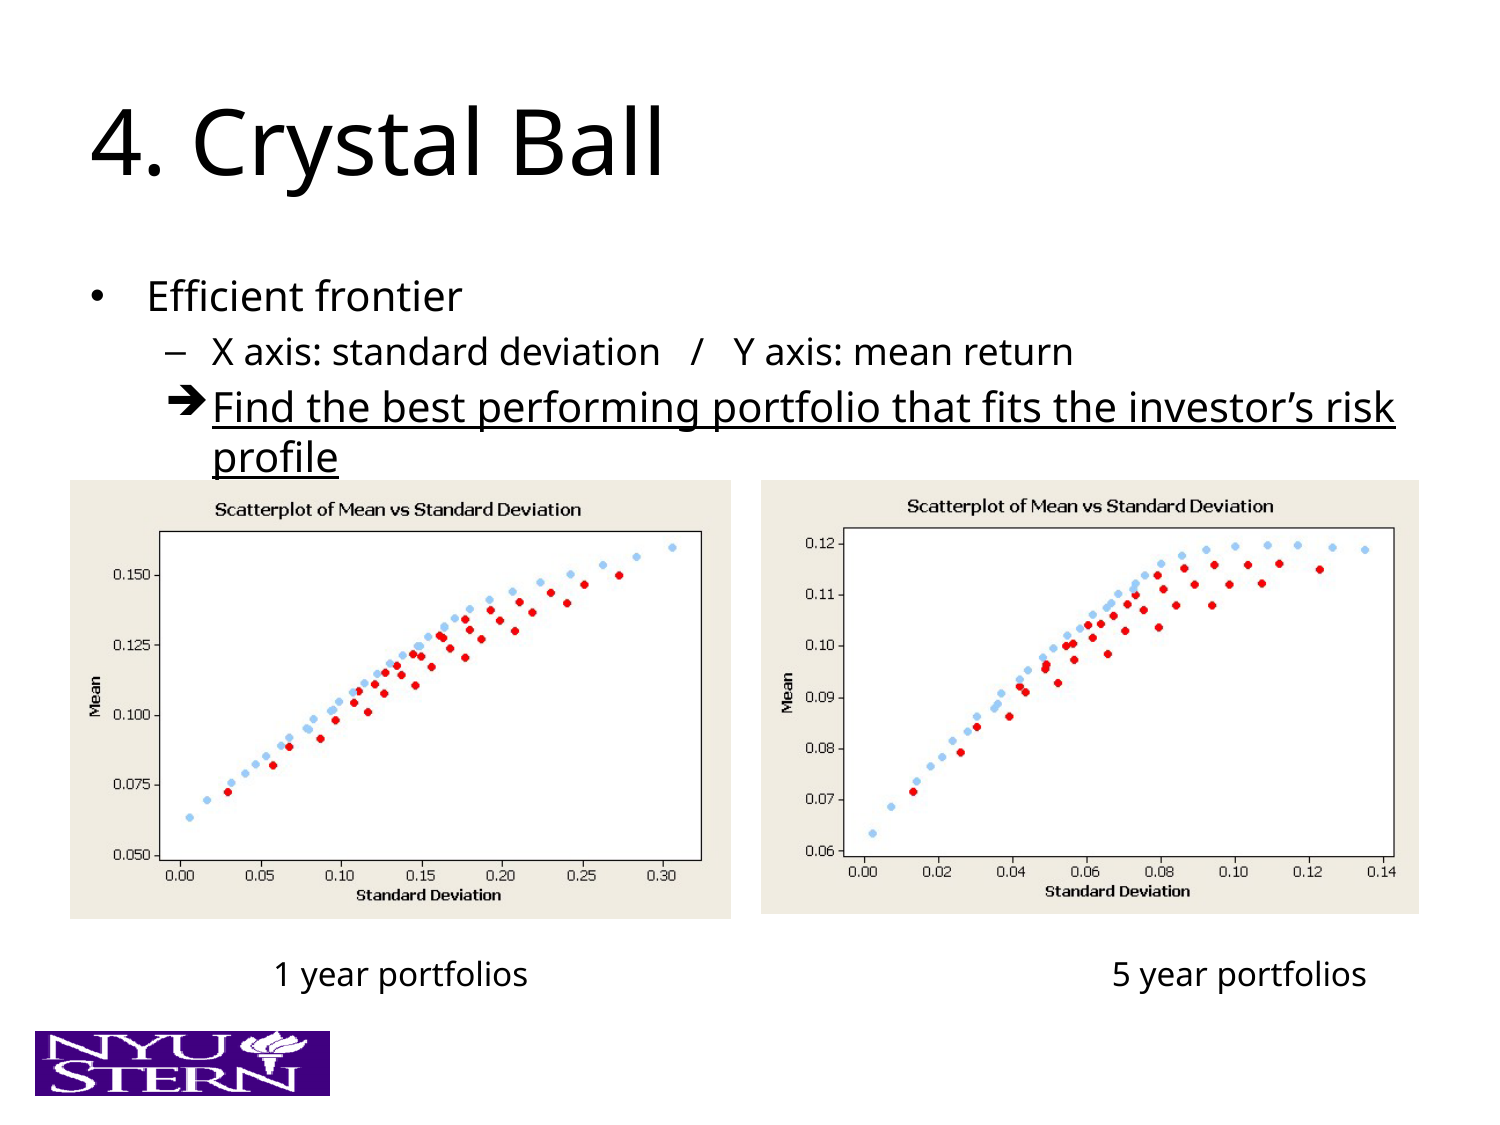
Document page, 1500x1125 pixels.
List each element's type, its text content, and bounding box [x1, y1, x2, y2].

picture [34, 1030, 330, 1097]
picture [761, 480, 1419, 915]
list Efficient frontier X axis: standard deviation / Y axis: mean return Find the best performing portfolio that fits the investor’s risk profile 1 year portfolios 5 year portfolios [75, 262, 1465, 1005]
title 4. Crystal Ball [75, 45, 1425, 233]
picture [70, 480, 731, 919]
